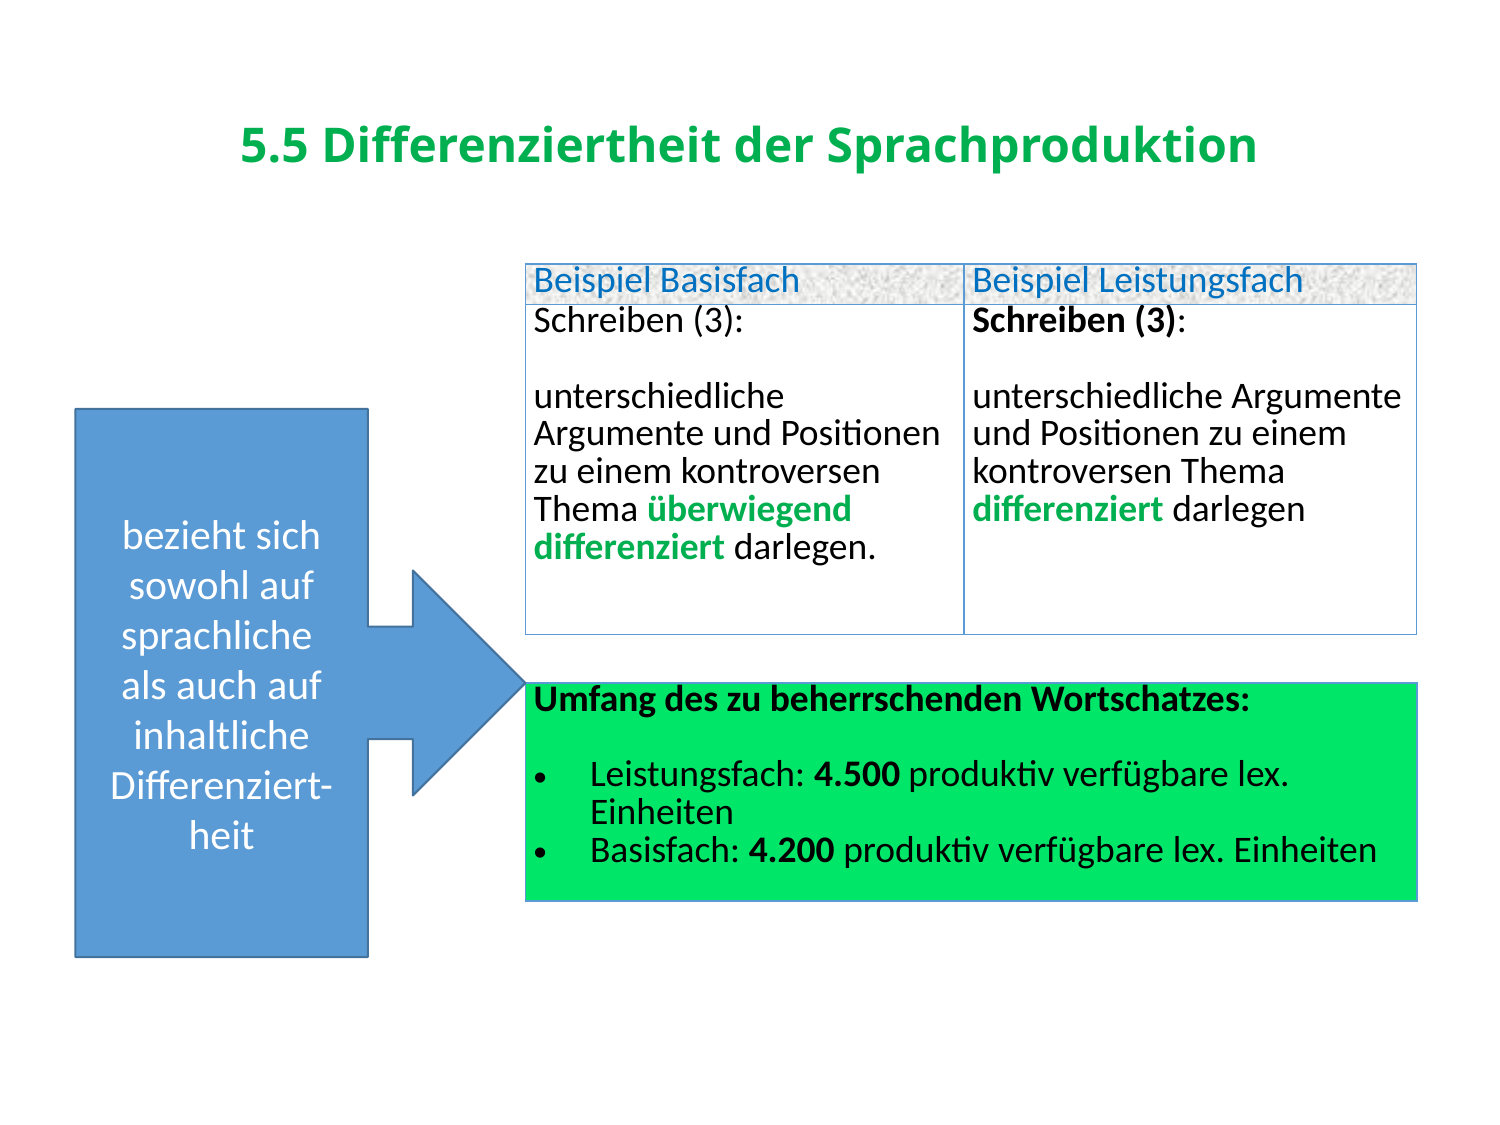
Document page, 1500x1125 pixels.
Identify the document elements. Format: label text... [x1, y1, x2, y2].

text_box bezieht sich sowohl auf sprachliche als auch auf inhaltliche Differenziert-heit [74, 407, 527, 959]
table_header Umfang des zu beherrschenden Wortschatzes: Leistungsfach: 4.500 produktiv verfügbare lex. Einheiten Basisfach: 4.200 produktiv verfügbare lex. Einheiten [526, 684, 1416, 900]
table_cell Schreiben (3): unterschiedliche Argumente und Positionen zu einem kontroversen Thema differenziert darlegen [965, 305, 1416, 634]
title 5.5 Differenziertheit der Sprachproduktion [159, 101, 1341, 192]
table_cell Schreiben (3): unterschiedliche Argumente und Positionen zu einem kontroversen Thema überwiegend differenziert darlegen. [526, 305, 963, 634]
table_header Beispiel Basisfach [526, 265, 963, 304]
table_header Beispiel Leistungsfach [965, 265, 1416, 304]
